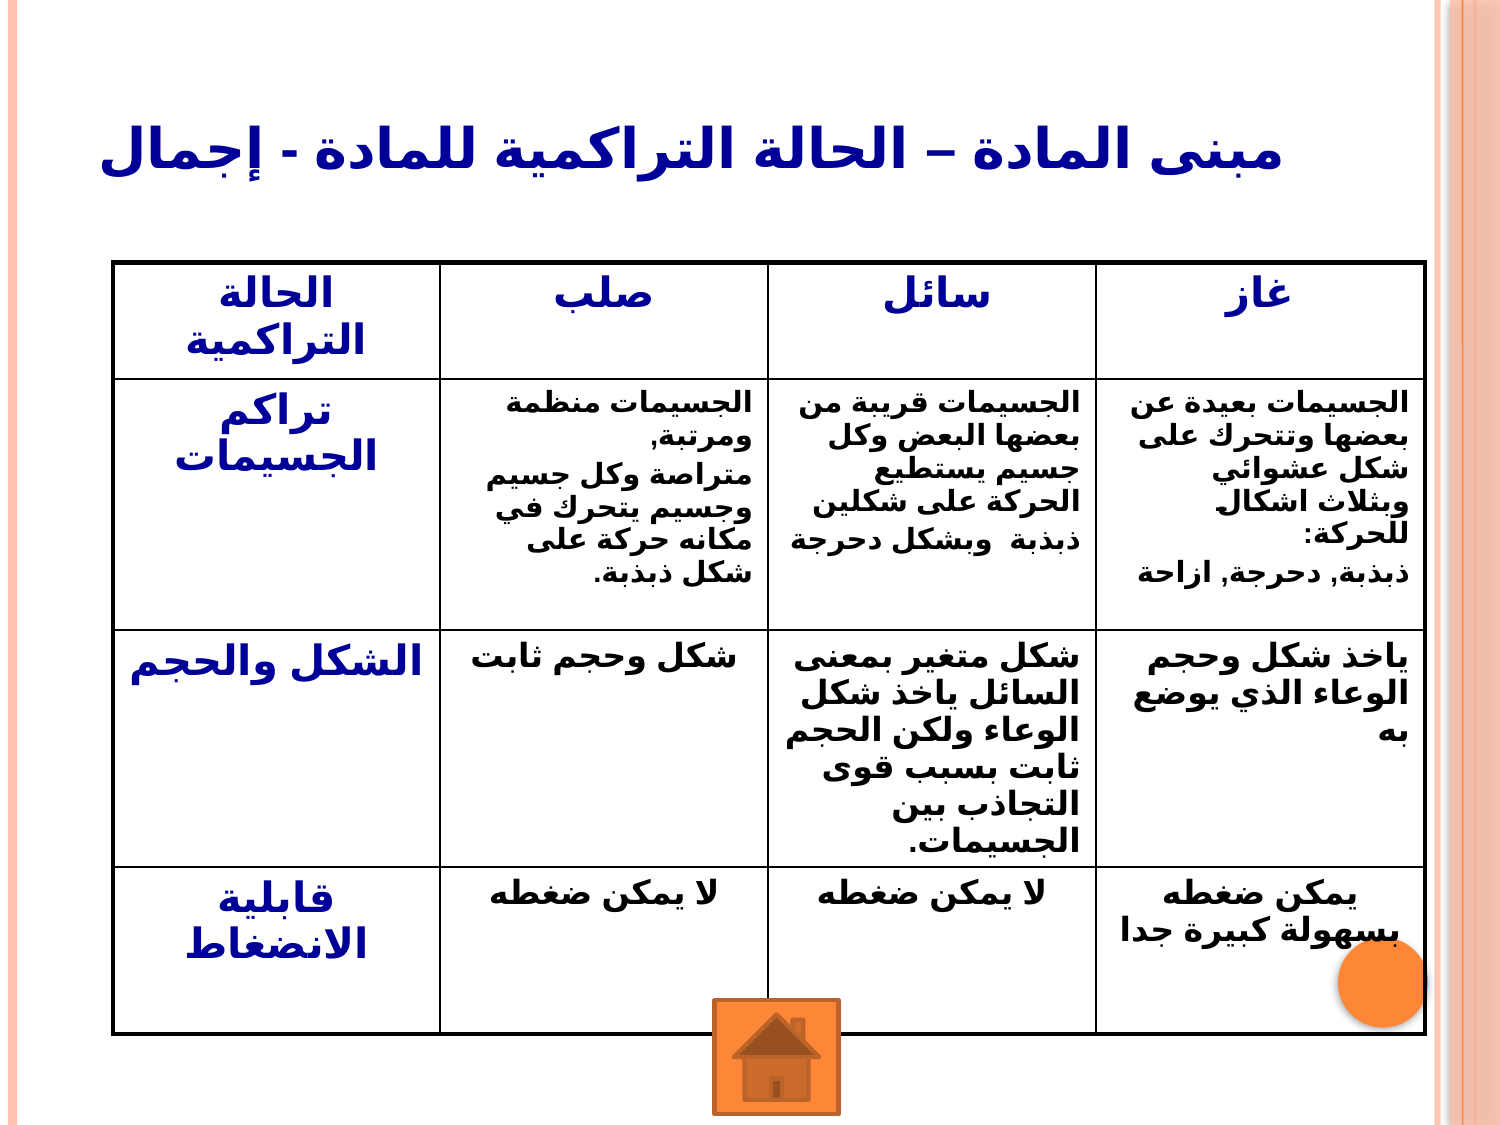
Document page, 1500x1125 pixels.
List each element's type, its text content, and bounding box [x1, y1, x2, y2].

table_cell الجسيمات منظمة ومرتبة, متراصة وكل جسيم وجسيم يتحرك في مكانه حركة على شكل ذبذبة. [441, 380, 767, 629]
table_cell شكل متغير بمعنى السائل ياخذ شكل الوعاء ولكن الحجم ثابت بسبب قوى التجاذب بين الجسيمات. [769, 631, 1095, 866]
table_cell تراكم الجسيمات [115, 380, 439, 629]
table_header صلب [441, 265, 767, 378]
table_cell شكل وحجم ثابت [441, 631, 767, 866]
table_header الحالة التراكمية [115, 265, 439, 378]
title مبنى المادة – الحالة التراكمية للمادة - إجمال [75, 45, 1300, 233]
table_cell الجسيمات بعيدة عن بعضها وتتحرك على شكل عشوائي وبثلاث اشكال للحركة: ذبذبة, دحرجة, ازاحة [1097, 380, 1423, 629]
table_cell قابلية الانضغاط [115, 868, 439, 1032]
table_cell الشكل والحجم [115, 631, 439, 866]
table_header غاز [1097, 265, 1423, 378]
table_cell يمكن ضغطه بسهولة كبيرة جدا [1097, 868, 1423, 1032]
table_header سائل [769, 265, 1095, 378]
table_cell الجسيمات قريبة من بعضها البعض وكل جسيم يستطيع الحركة على شكلين ذبذبة وبشكل دحرجة [769, 380, 1095, 629]
text_box [712, 998, 841, 1116]
table_cell لا يمكن ضغطه [769, 868, 1095, 1032]
table_cell ياخذ شكل وحجم الوعاء الذي يوضع به [1097, 631, 1423, 866]
table_cell لا يمكن ضغطه [441, 868, 767, 1032]
